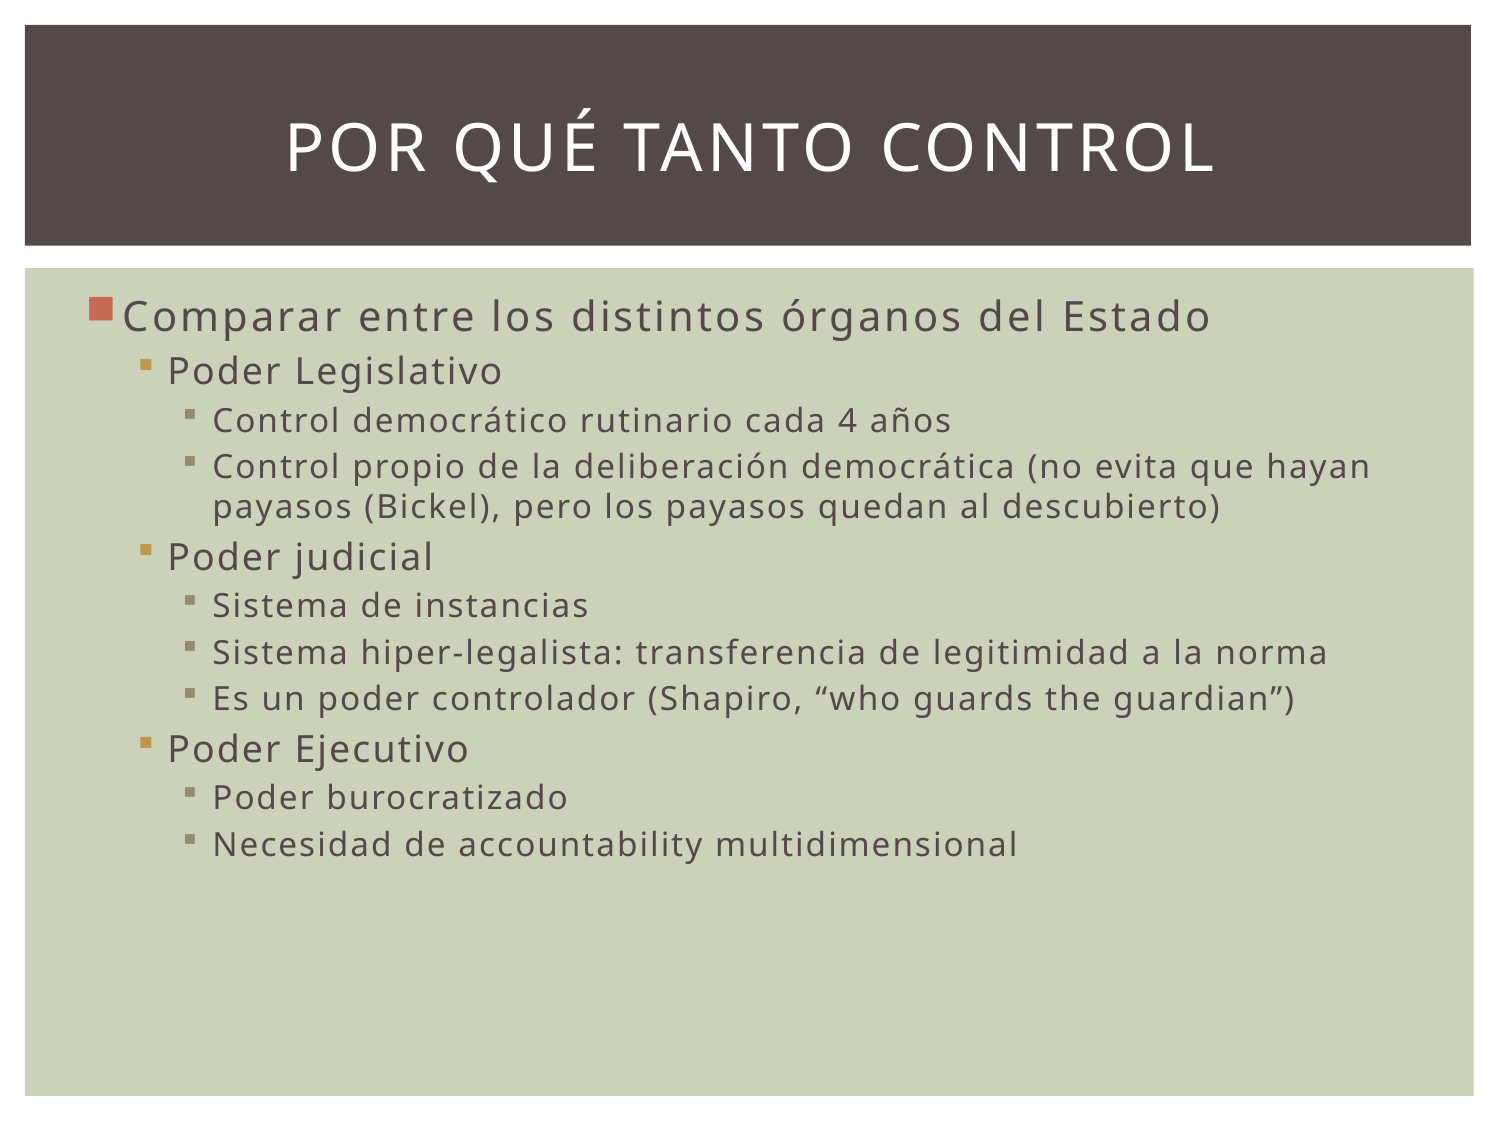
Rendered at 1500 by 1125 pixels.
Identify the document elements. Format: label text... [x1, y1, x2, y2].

title Por qué tanto control [62, 58, 1438, 232]
list Comparar entre los distintos órganos del Estado Poder Legislativo Control democrático rutinario cada 4 años Control propio de la deliberación democrática (no evita que hayan payasos (Bickel), pero los payasos quedan al descubierto) Poder judicial Sistema de instancias Sistema hiper-legalista: transferencia de legitimidad a la norma Es un poder controlador (Shapiro, “who guards the guardian”) Poder Ejecutivo Poder burocratizado Necesidad de accountability multidimensional [62, 281, 1442, 1005]
